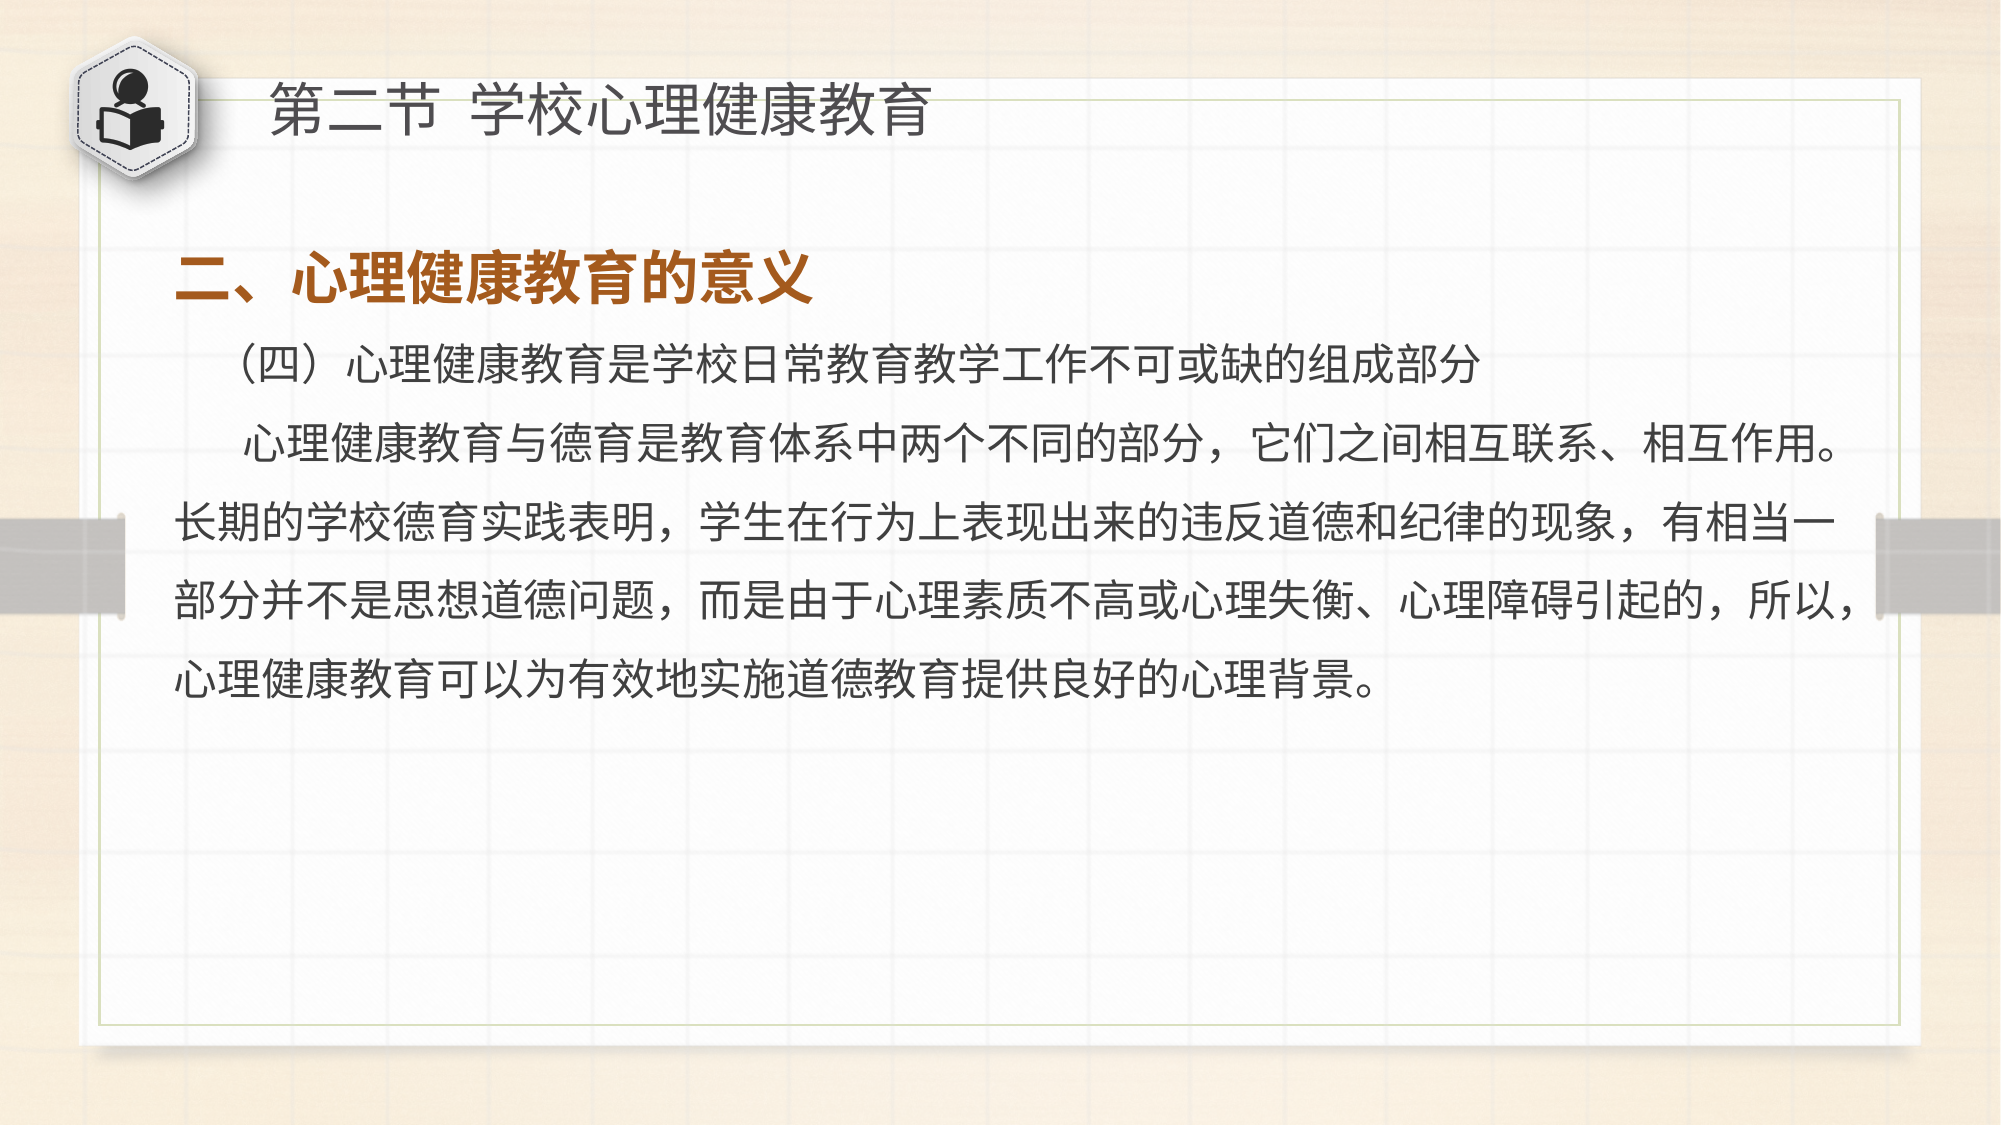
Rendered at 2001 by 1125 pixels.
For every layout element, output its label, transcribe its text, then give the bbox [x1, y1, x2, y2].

text_box 第二节 学校心理健康教育 [253, 65, 1660, 150]
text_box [61, 43, 206, 173]
text_box 二、心理健康教育的意义 （四）心理健康教育是学校日常教育教学工作不可或缺的组成部分 心理健康教育与德育是教育体系中两个不同的部分，它们之间相互联系、相互作用。 长期的学校德育实践表明，学生在行为上表现出来的违反道德和纪律的现象，有相当一部分并不是思想道德问题，而是由于心理素质不高或心理失衡、心理障碍引起的，所以，心理健康教育可以为有效地实施道德教育提供良好的心理背景。 [159, 198, 1879, 1027]
picture [0, 0, 2001, 1125]
